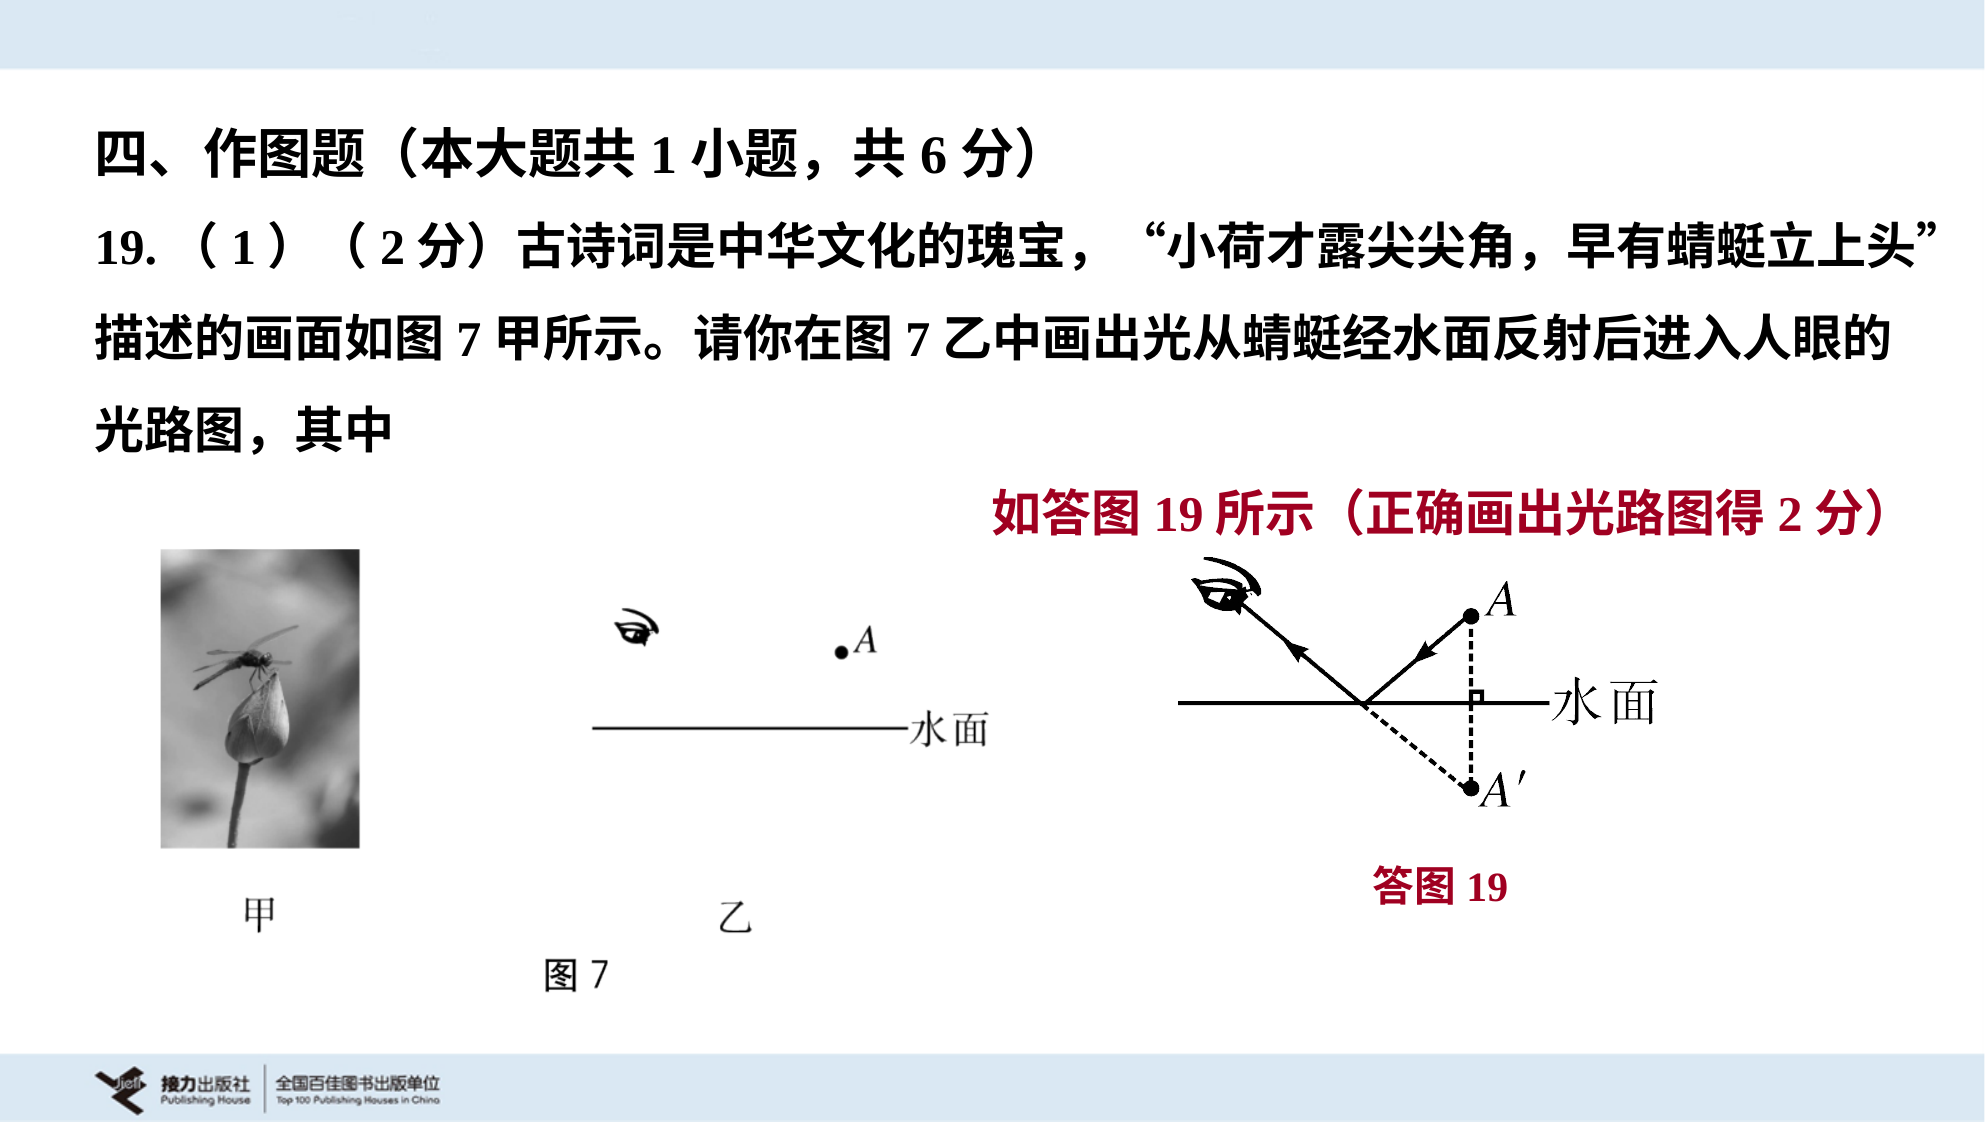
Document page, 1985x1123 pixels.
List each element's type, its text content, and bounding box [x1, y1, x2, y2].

text_box 四、作图题（本大题共1小题，共6分） [94, 88, 1892, 207]
picture [0, 0, 1985, 1122]
text_box 答图19 [1359, 822, 1522, 970]
text_box 如答图19所示（正确画出光路图得2分） [991, 454, 1890, 542]
